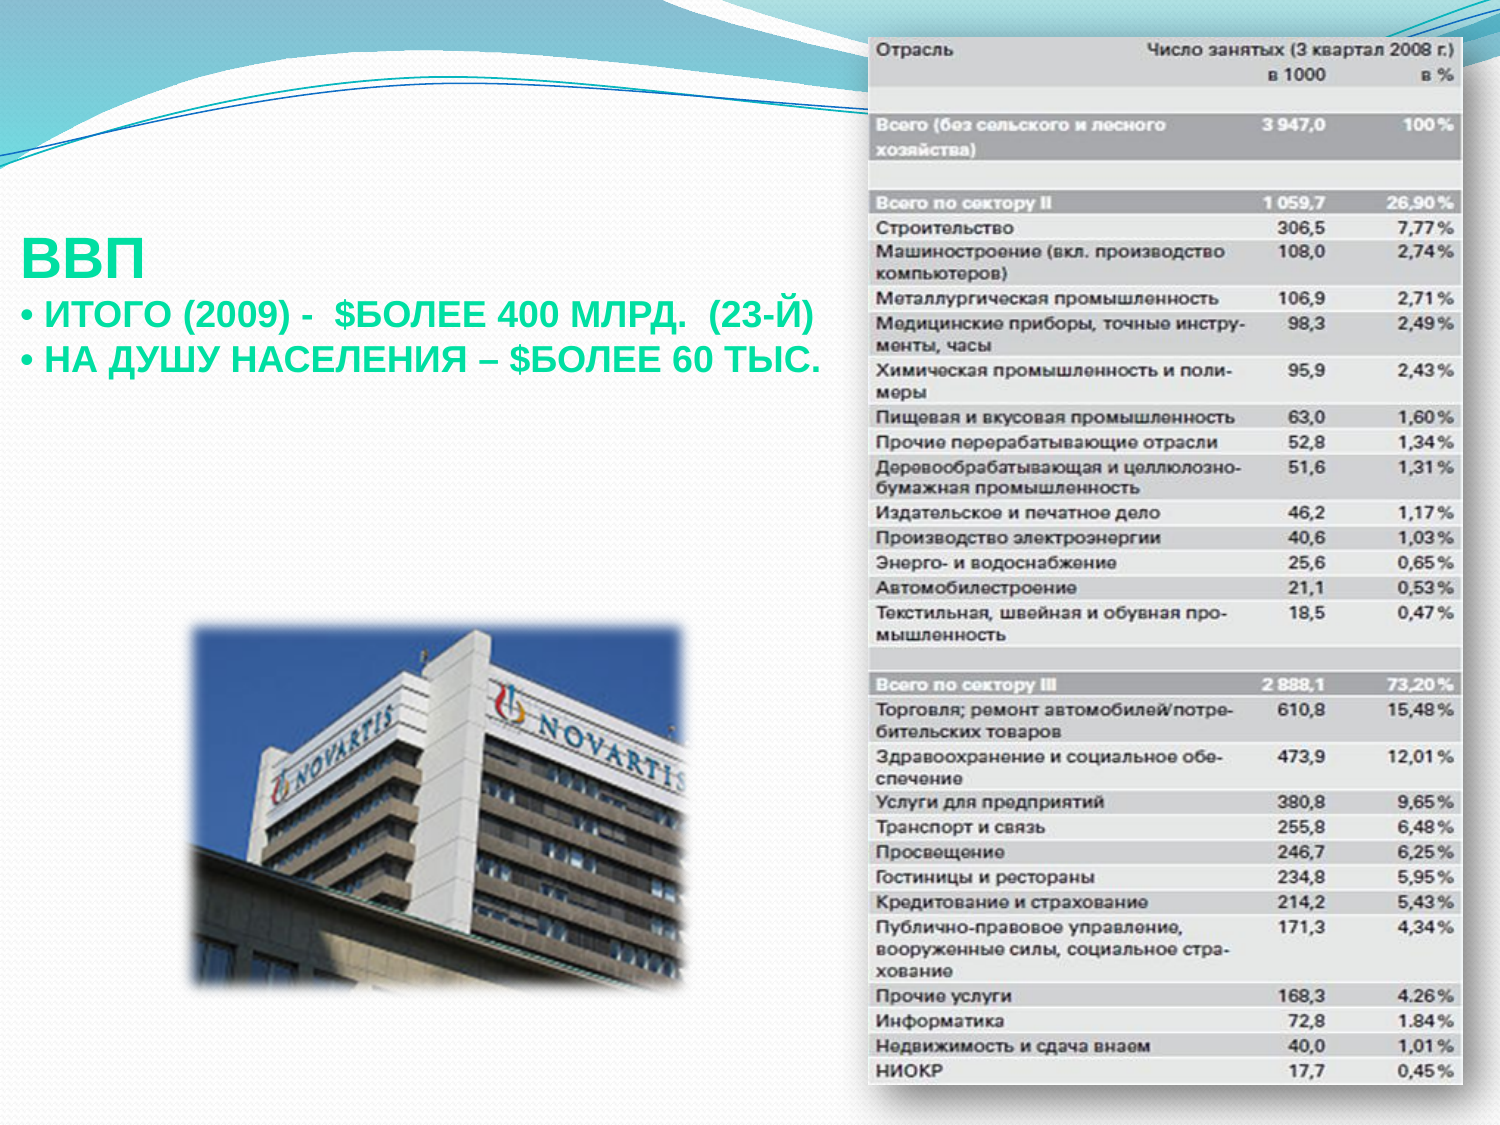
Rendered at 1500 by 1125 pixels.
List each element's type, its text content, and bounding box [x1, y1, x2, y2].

text_box ВВП • Итого (2009) - $более 400 млрд. (23-й) • На душу населения – $более 60 тыс. [5, 212, 861, 433]
picture [867, 37, 1463, 1086]
picture [175, 608, 699, 1003]
